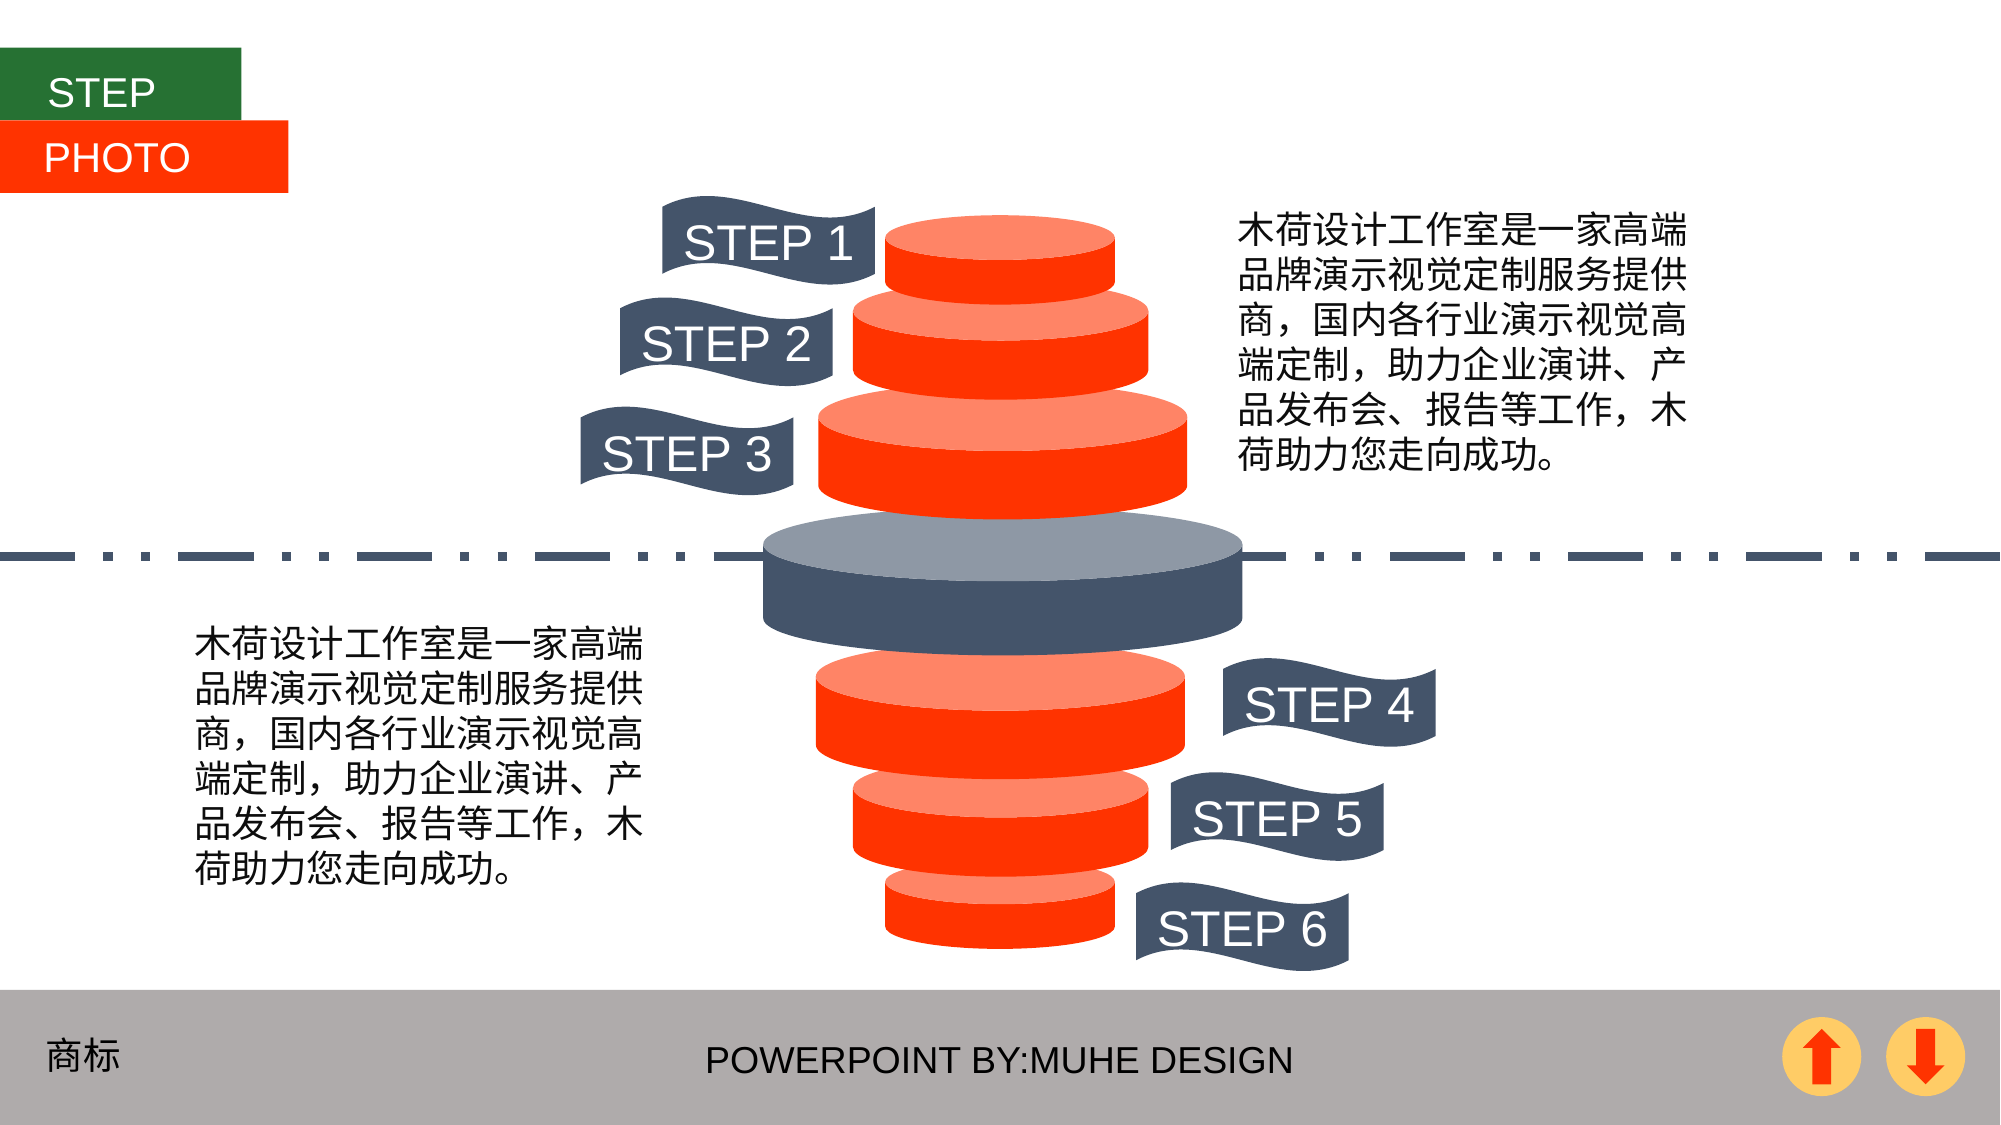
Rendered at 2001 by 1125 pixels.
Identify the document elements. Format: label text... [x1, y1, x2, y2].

text_box STEP 2 [618, 296, 834, 388]
table_cell [887, 217, 1113, 258]
text_box 木荷设计工作室是一家高端品牌演示视觉定制服务提供商，国内各行业演示视觉高端定制，助力企业演讲、产品发布会、报告等工作，木荷助力您走向成功。 [179, 613, 687, 898]
text_box [814, 651, 1186, 781]
text_box [851, 771, 1150, 878]
table_cell [855, 292, 1147, 339]
text_box [817, 389, 1189, 521]
table_cell [887, 871, 1113, 903]
text_box STEP 3 [579, 405, 795, 497]
text_box PHOTO [28, 123, 247, 189]
text_box [884, 214, 1116, 306]
text_box STEP 6 [1135, 881, 1350, 973]
table_cell [818, 652, 1183, 709]
text_box STEP [32, 57, 186, 123]
text_box STEP 4 [1222, 657, 1437, 748]
text_box 木荷设计工作室是一家高端品牌演示视觉定制服务提供商，国内各行业演示视觉高端定制，助力企业演讲、产品发布会、报告等工作，木荷助力您走向成功。 [1223, 198, 1731, 484]
text_box STEP 5 [1169, 771, 1385, 862]
table_cell [855, 772, 1147, 816]
text_box [851, 290, 1150, 401]
text_box STEP 1 [661, 194, 876, 286]
table_cell [765, 513, 1241, 580]
text_box [762, 511, 1244, 657]
table_cell [820, 391, 1186, 449]
text_box [884, 870, 1116, 950]
